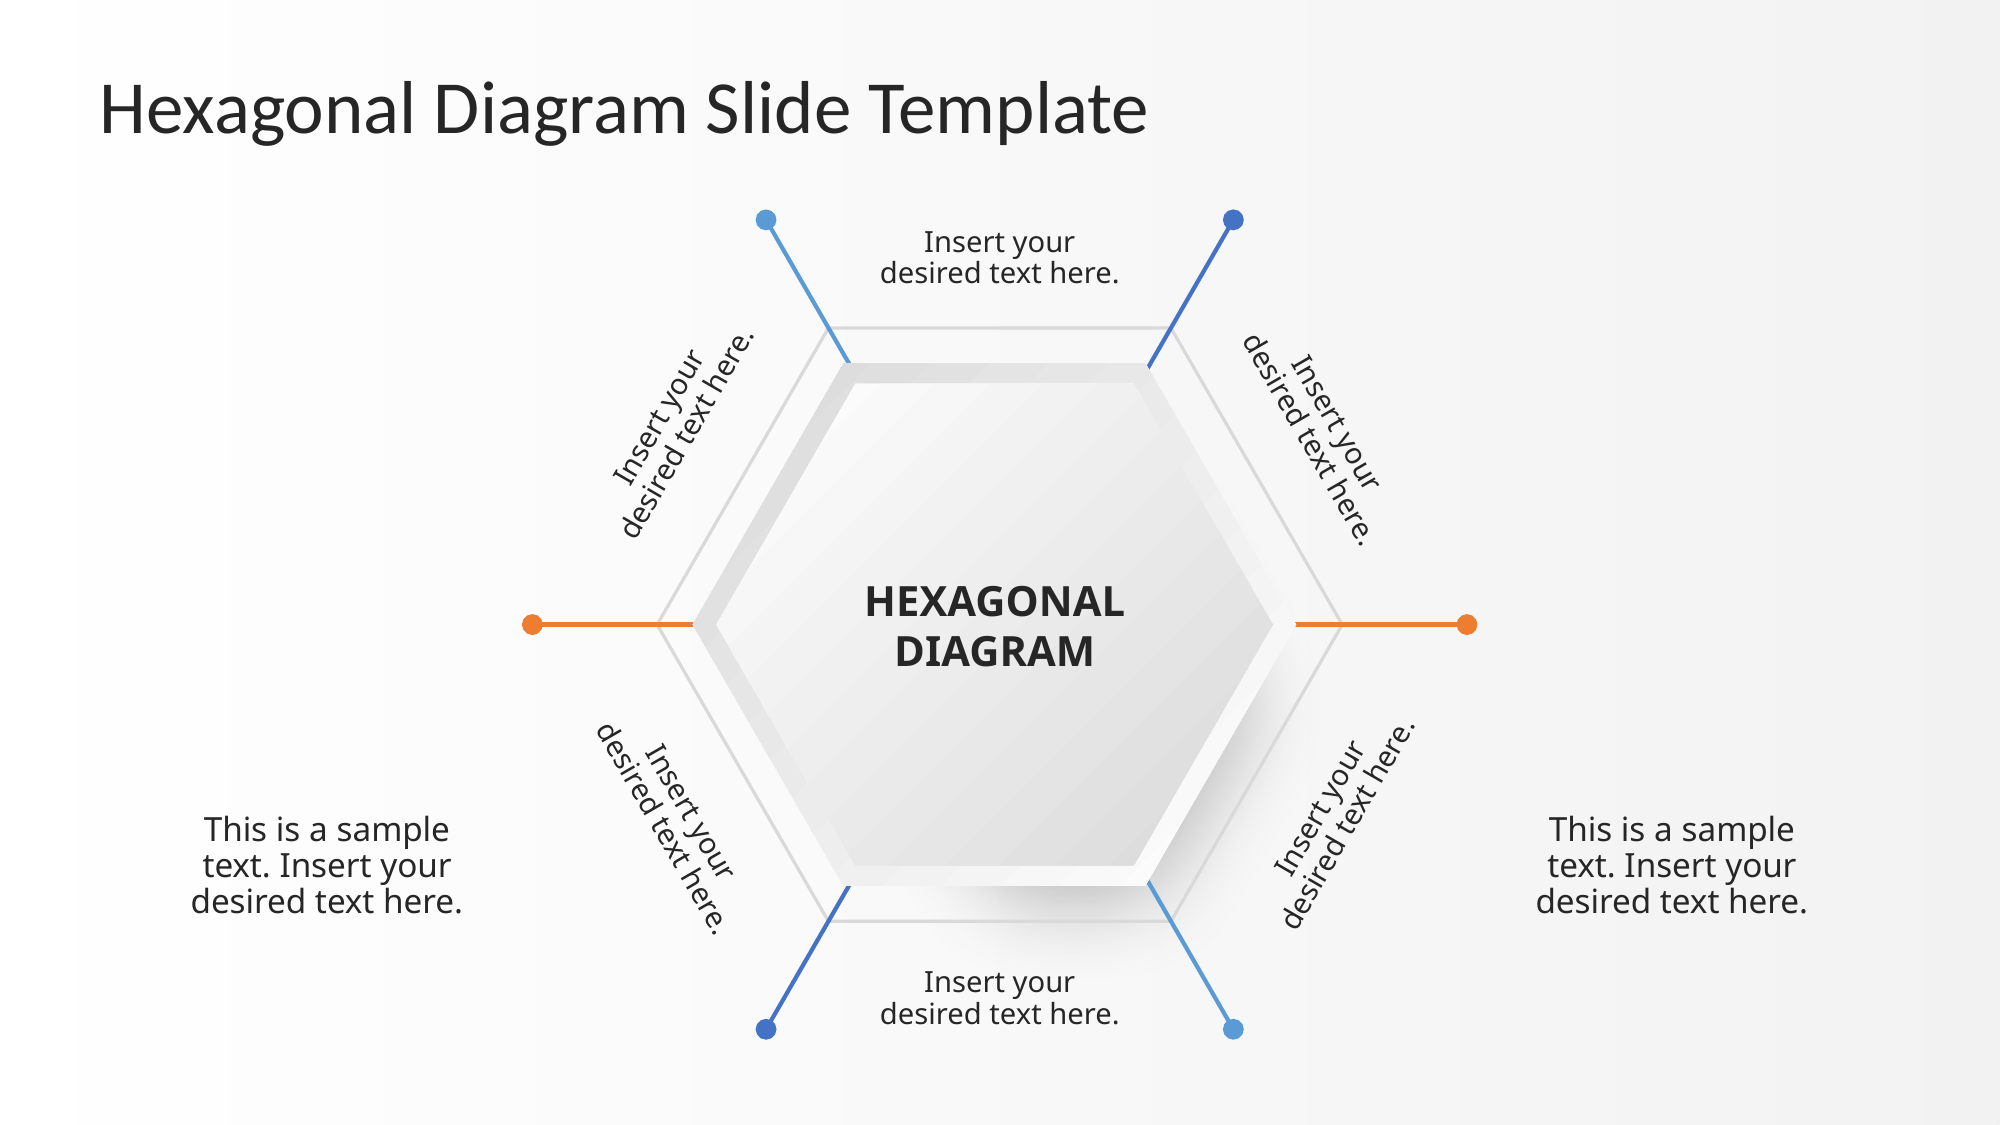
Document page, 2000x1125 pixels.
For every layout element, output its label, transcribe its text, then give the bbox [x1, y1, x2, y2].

title Hexagonal Diagram Slide Template [99, 45, 1900, 162]
text_box This is a sample text. Insert your desired text here. [1523, 805, 1821, 929]
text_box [532, 219, 1468, 1030]
text_box This is a sample text. Insert your desired text here. [178, 805, 476, 929]
